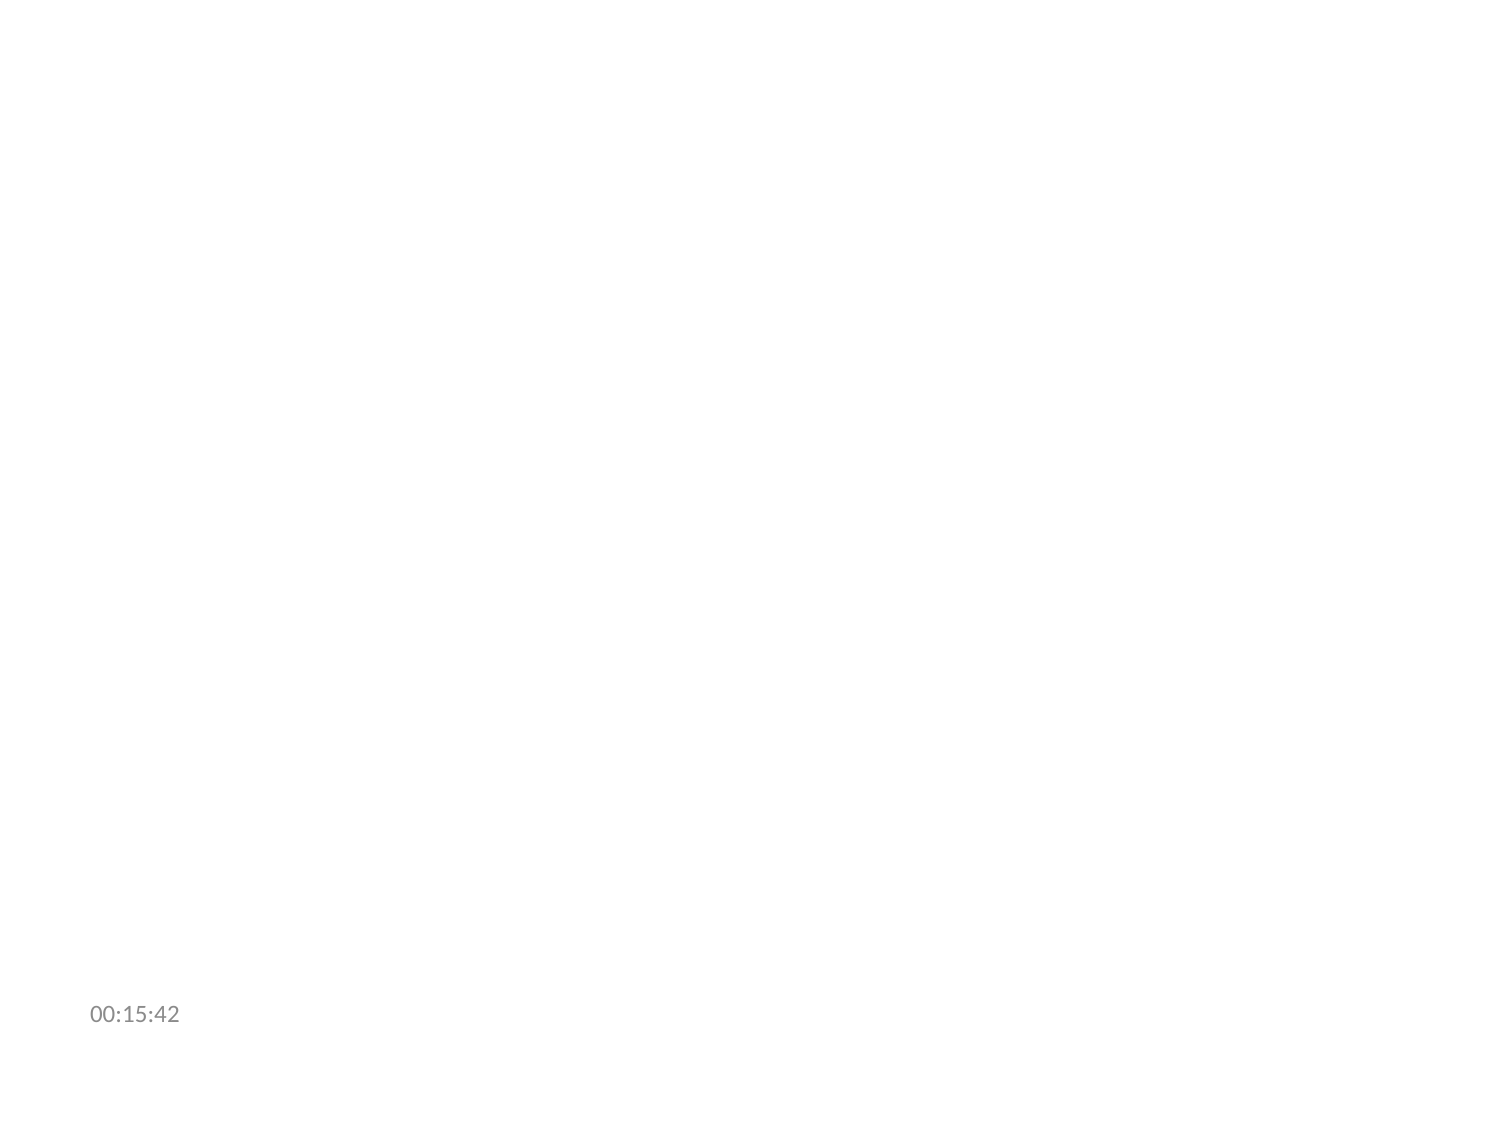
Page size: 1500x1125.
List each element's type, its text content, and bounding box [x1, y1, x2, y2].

text_box 15:35:09 [75, 982, 425, 1043]
